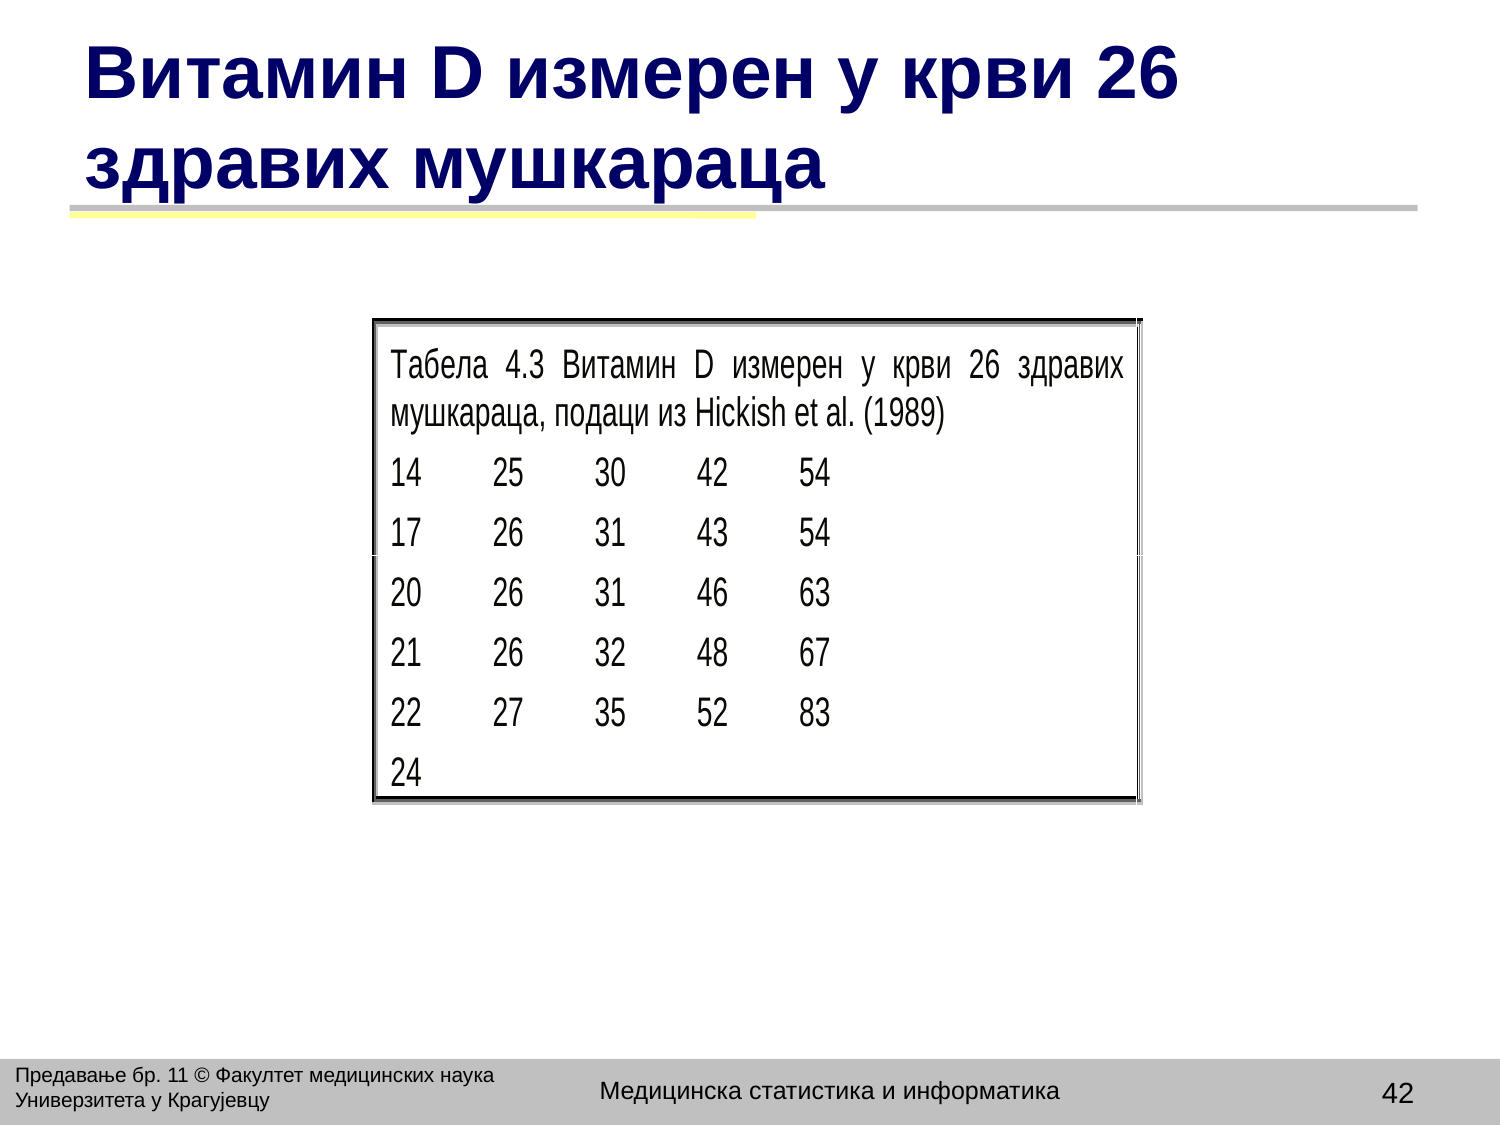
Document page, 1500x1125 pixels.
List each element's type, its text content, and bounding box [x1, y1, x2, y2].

slide_number 42 [1163, 1066, 1430, 1125]
title Витамин D измерен у крви 26 здравих мушкараца [69, 19, 1426, 208]
slide_number Предавање бр. 11 © Факултет медицинских наука Универзитета у Крагујевцу [0, 1053, 612, 1108]
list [94, 317, 1419, 879]
footer Медицинска статистика и информатика [512, 1066, 1149, 1125]
